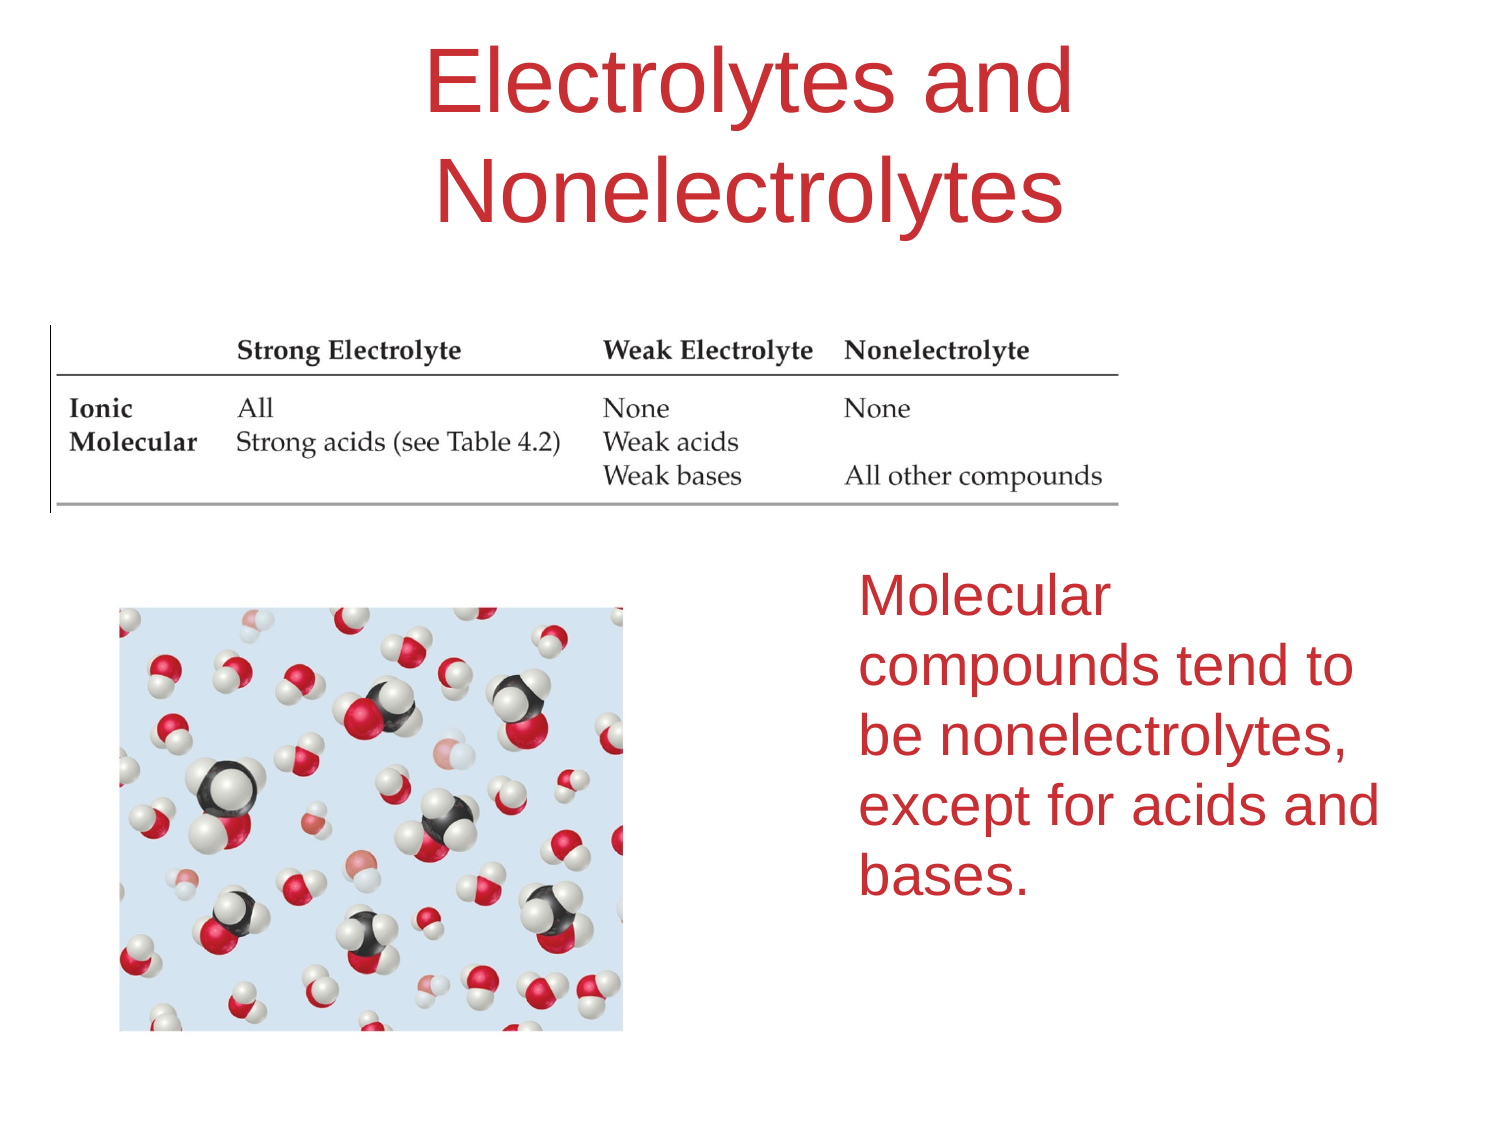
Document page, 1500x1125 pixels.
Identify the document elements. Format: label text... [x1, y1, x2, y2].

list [99, 599, 651, 1049]
title Electrolytes and Nonelectrolytes [112, 37, 1388, 226]
list Molecular compounds tend to be nonelectrolytes, except for acids and bases. [787, 549, 1426, 1001]
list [49, 325, 1126, 513]
